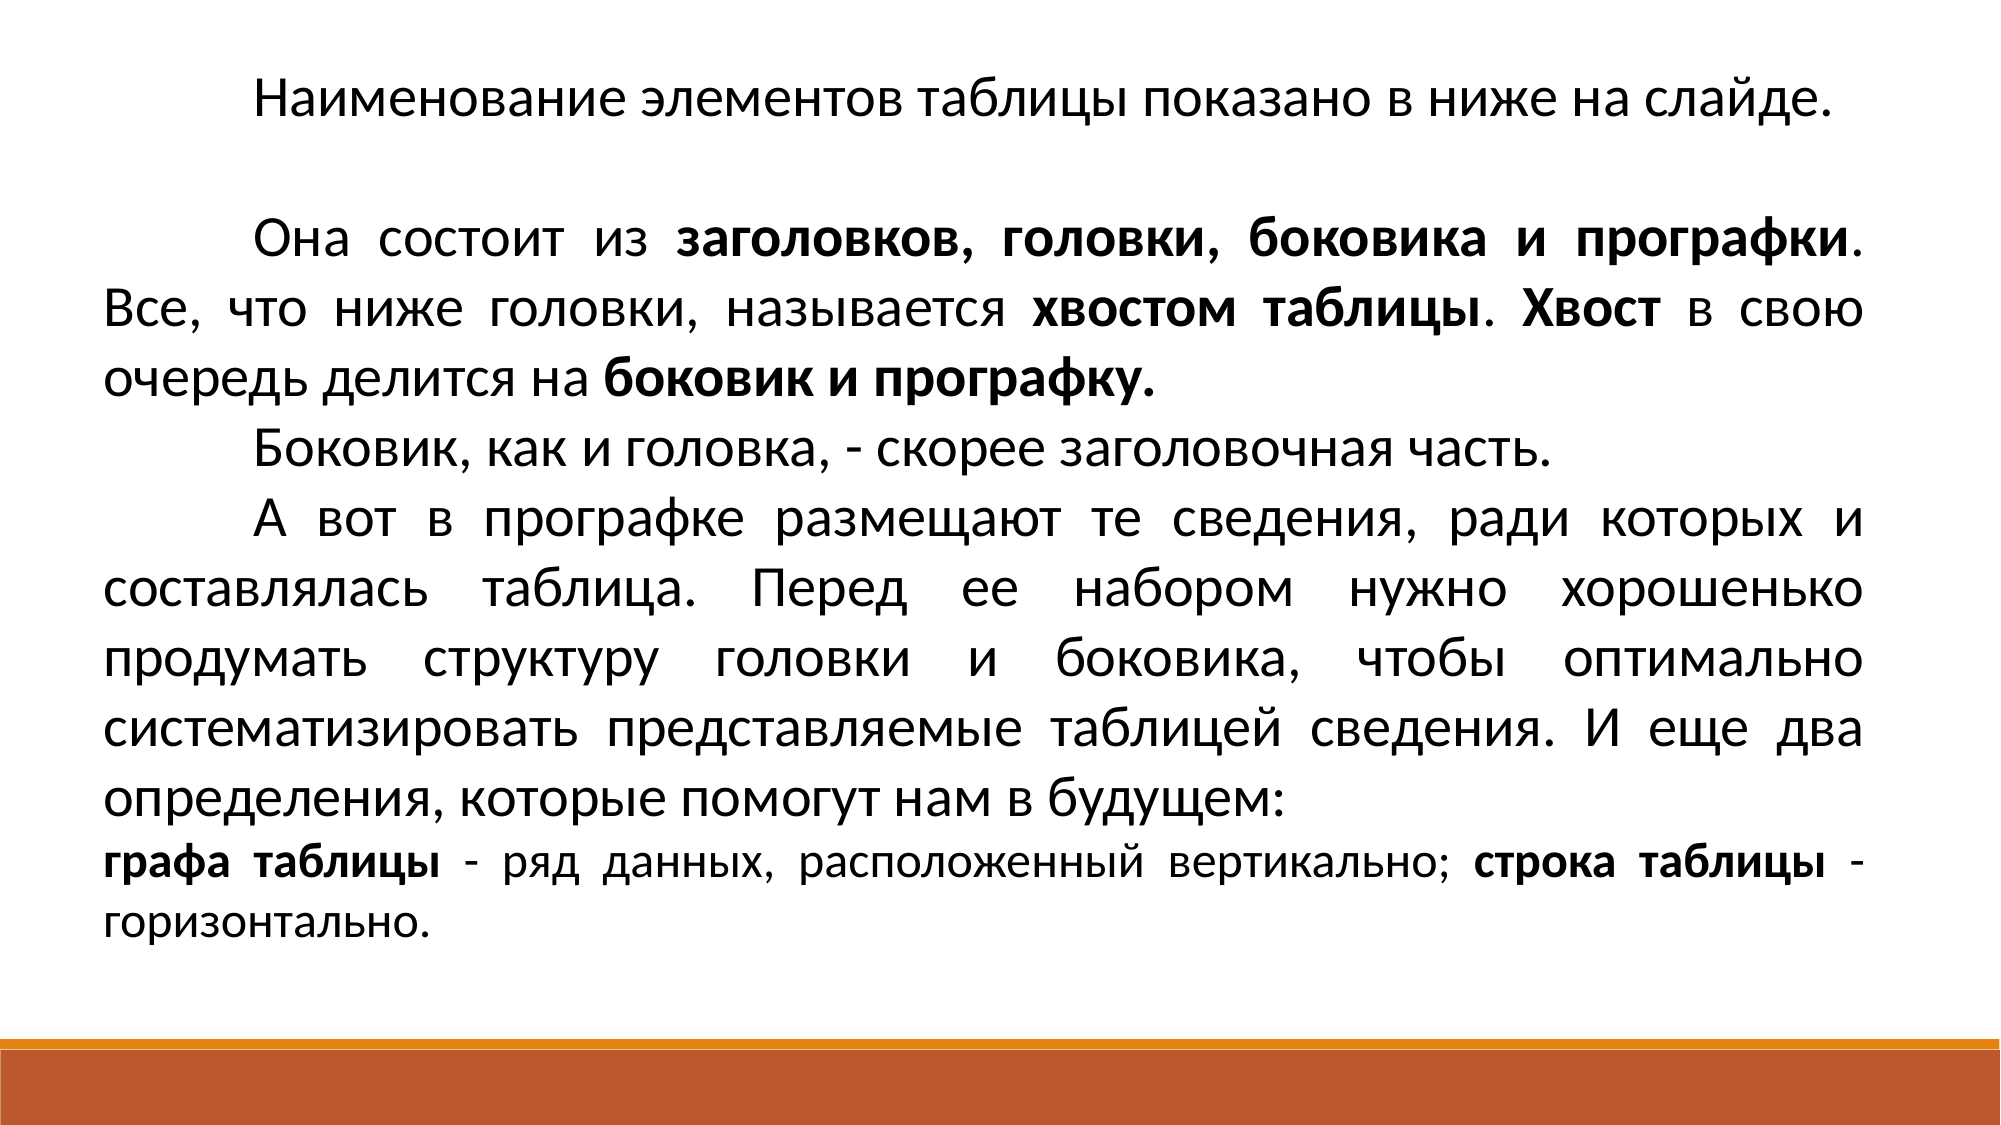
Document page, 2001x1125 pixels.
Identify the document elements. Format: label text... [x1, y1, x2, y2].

text_box Наименование элементов таблицы показано в ниже на слайде. Она состоит из заголовков, головки, боковика и прографки. Все, что ниже головки, называется хвостом таблицы. Хвост в свою очередь делится на боковик и прографку. Боковик, как и головка, - скорее заголовочная часть. А вот в прографке размещают те сведения, ради которых и составлялась таблица. Перед ее набором нужно хорошенько продумать структуру головки и боковика, чтобы оптимально систематизировать представляемые таблицей сведения. И еще два определения, которые помогут нам в будущем: графа таблицы - ряд данных, расположенный вертикально; строка таблицы - горизонтально. [88, 50, 1880, 956]
